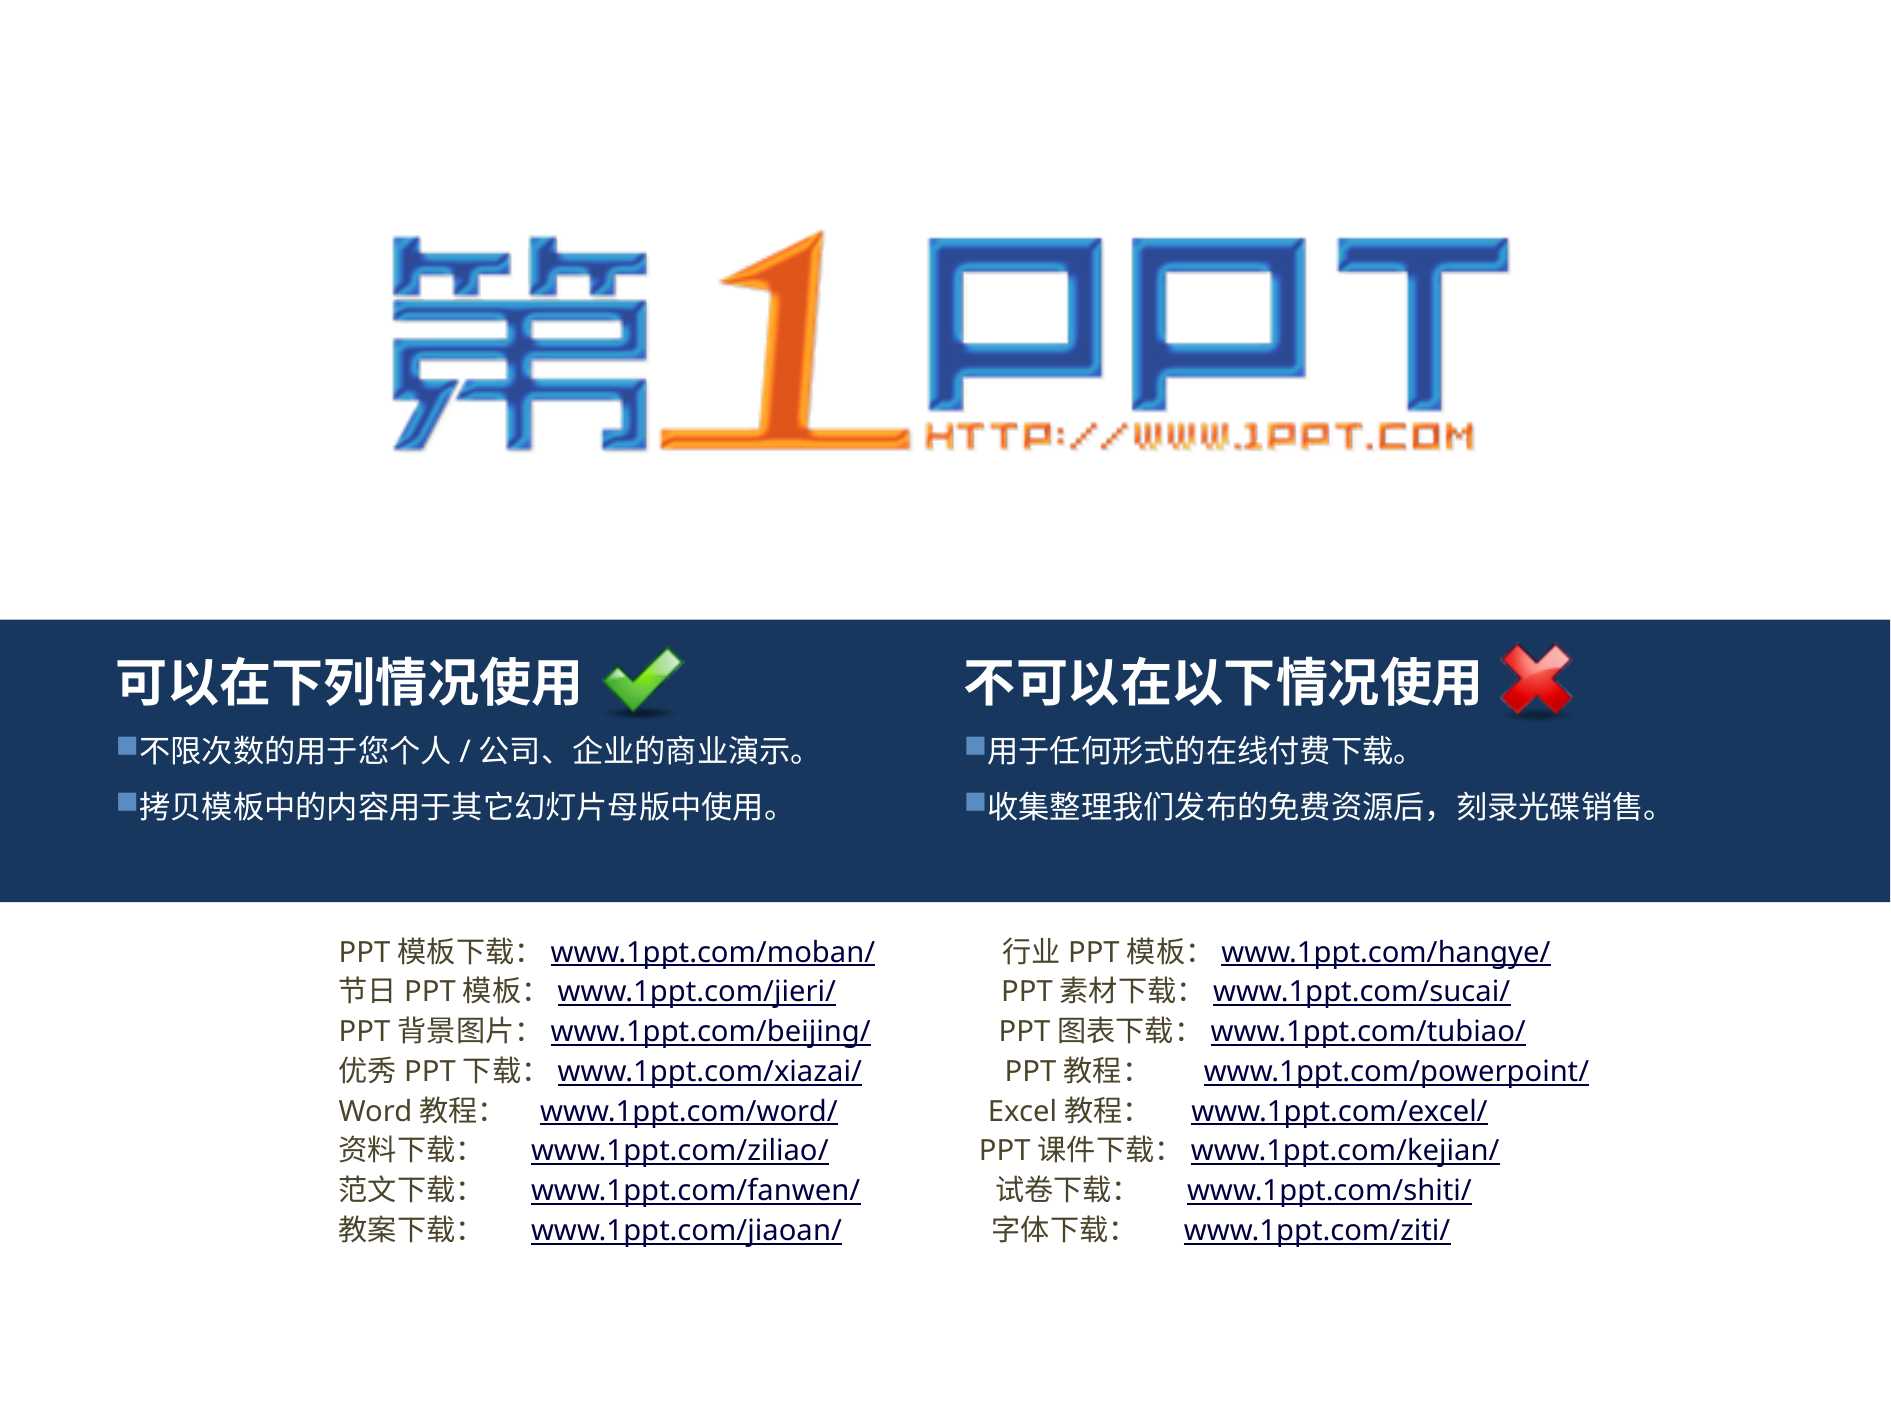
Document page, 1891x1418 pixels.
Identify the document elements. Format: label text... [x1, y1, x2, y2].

picture [1494, 639, 1577, 722]
picture [602, 639, 685, 722]
picture [169, 64, 1764, 620]
text_box 不可以在以下情况使用 用于任何形式的在线付费下载。 收集整理我们发布的免费资源后，刻录光碟销售。 [945, 640, 1794, 960]
text_box 可以在下列情况使用 不限次数的用于您个人/公司、企业的商业演示。 拷贝模板中的内容用于其它幻灯片母版中使用。 [96, 640, 945, 975]
text_box PPT模板下载：www.1ppt.com/moban/ 行业PPT模板：www.1ppt.com/hangye/ 节日PPT模板：www.1ppt.com/jieri/ PPT素材下载：www.1ppt.com/sucai/ PPT背景图片：www.1ppt.com/beijing/ PPT图表下载：www.1ppt.com/tubiao/ 优秀PPT下载：www.1ppt.com/xiazai/ PPT教程： www.1ppt.com/powerpoint/ Word教程： www.1ppt.com/word/ Excel教程： www.1ppt.com/excel/ 资料下载： www.1ppt.com/ziliao/ PPT课件下载：www.1ppt.com/kejian/ 范文下载： www.1ppt.com/fanwen/ 试卷下载： www.1ppt.com/shiti/ 教案下载： www.1ppt.com/jiaoan/ 字体下载： www.1ppt.com/ziti/ [318, 960, 1656, 1269]
text_box [0, 619, 1891, 903]
